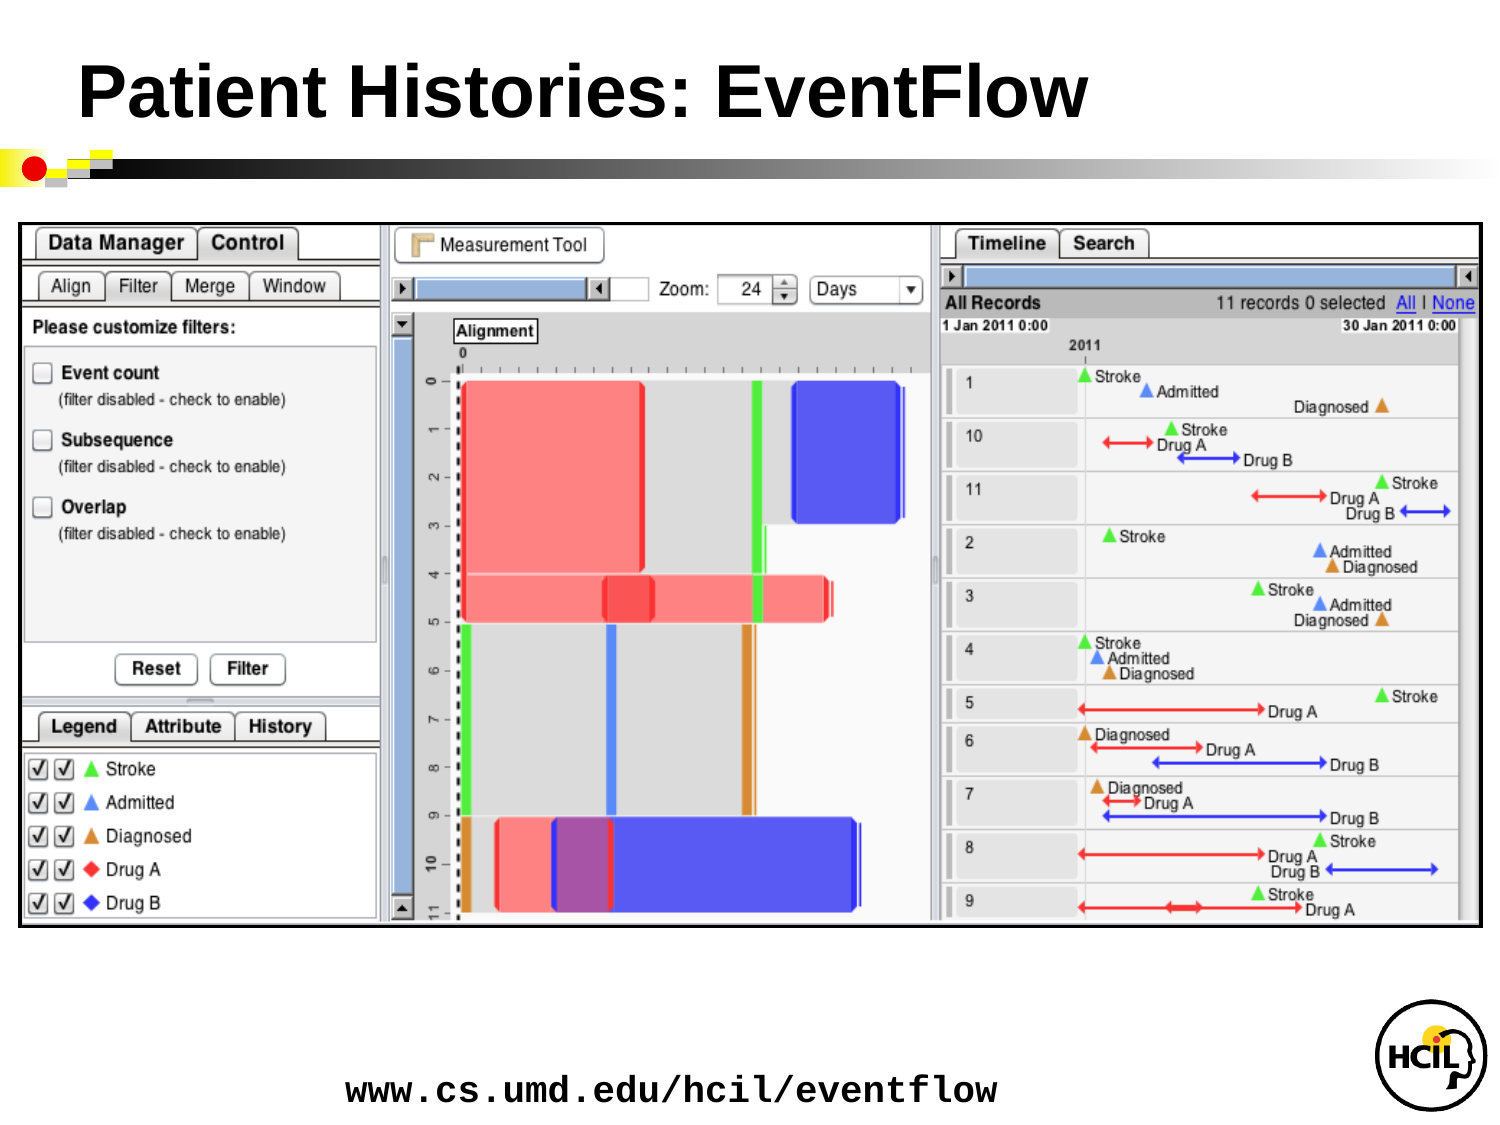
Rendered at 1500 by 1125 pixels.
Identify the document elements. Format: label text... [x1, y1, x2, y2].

title Patient Histories: EventFlow [62, 24, 1500, 151]
picture [21, 224, 1480, 926]
picture [1374, 999, 1488, 1112]
text_box www.cs.umd.edu/hcil/eventflow [24, 1012, 1363, 1125]
